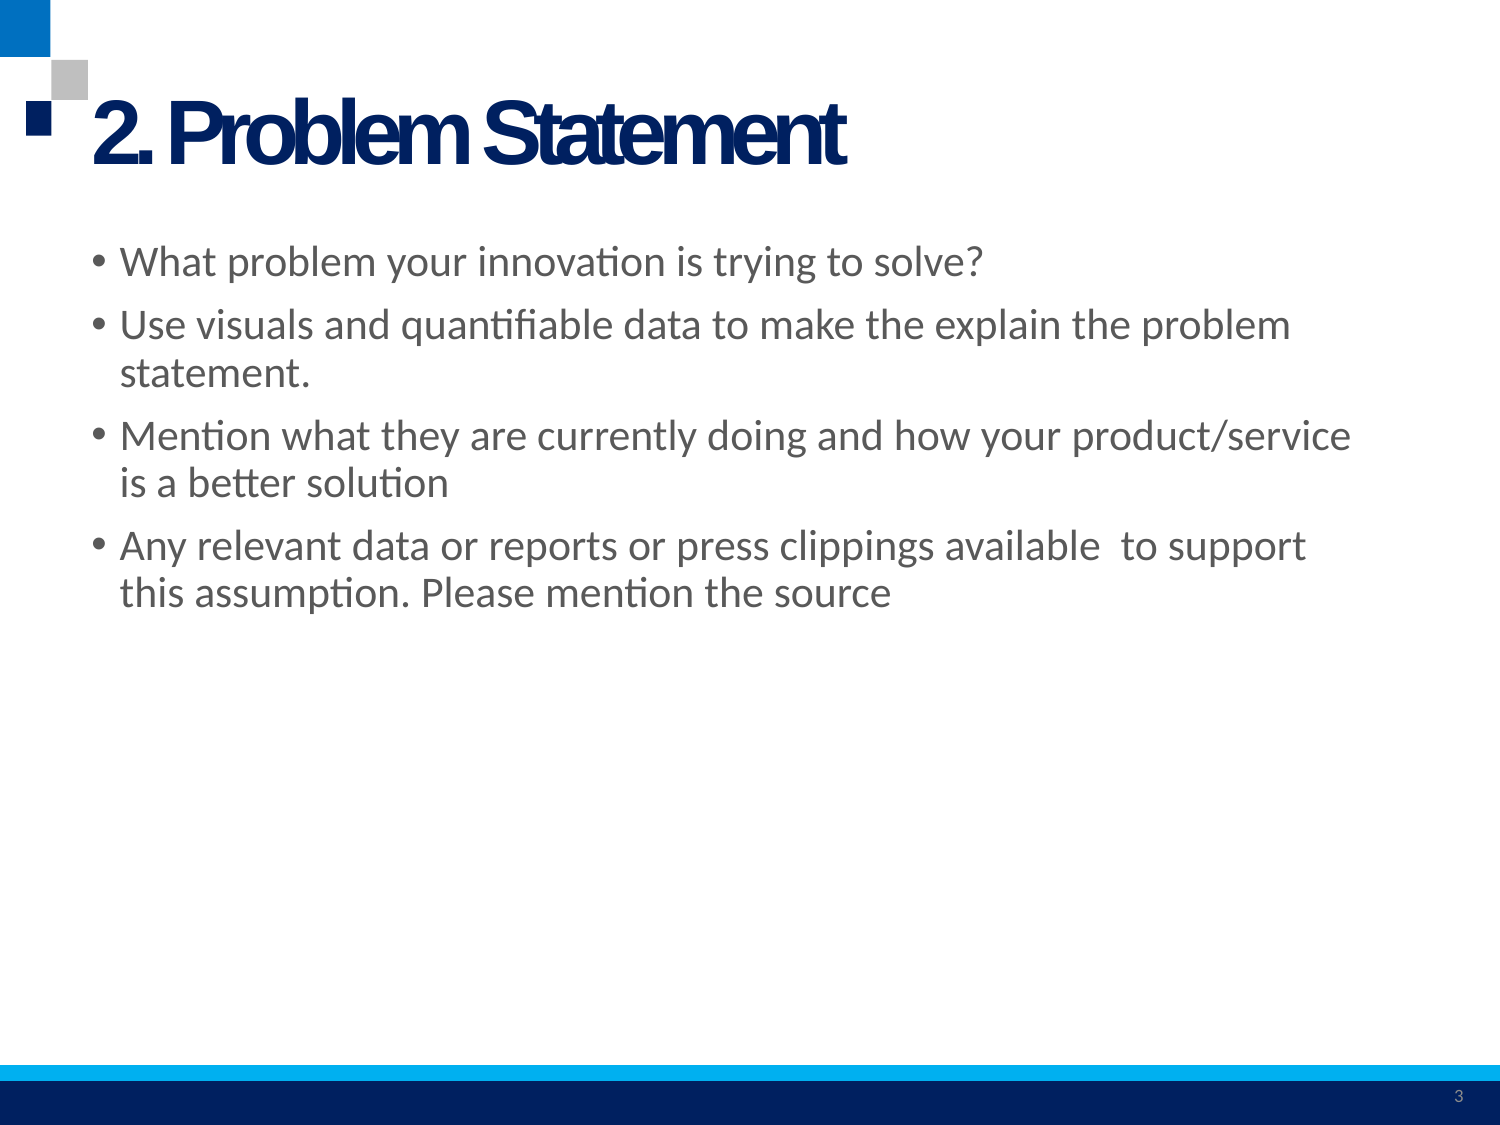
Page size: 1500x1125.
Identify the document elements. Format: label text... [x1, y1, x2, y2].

title 2. Problem Statement [76, 68, 1371, 202]
slide_number 3 [1431, 1065, 1479, 1125]
list What problem your innovation is trying to solve? Use visuals and quantifiable data to make the explain the problem statement. Mention what they are currently doing and how your product/service is a better solution Any relevant data or reports or press clippings available to support this assumption. Please mention the source [76, 231, 1371, 946]
